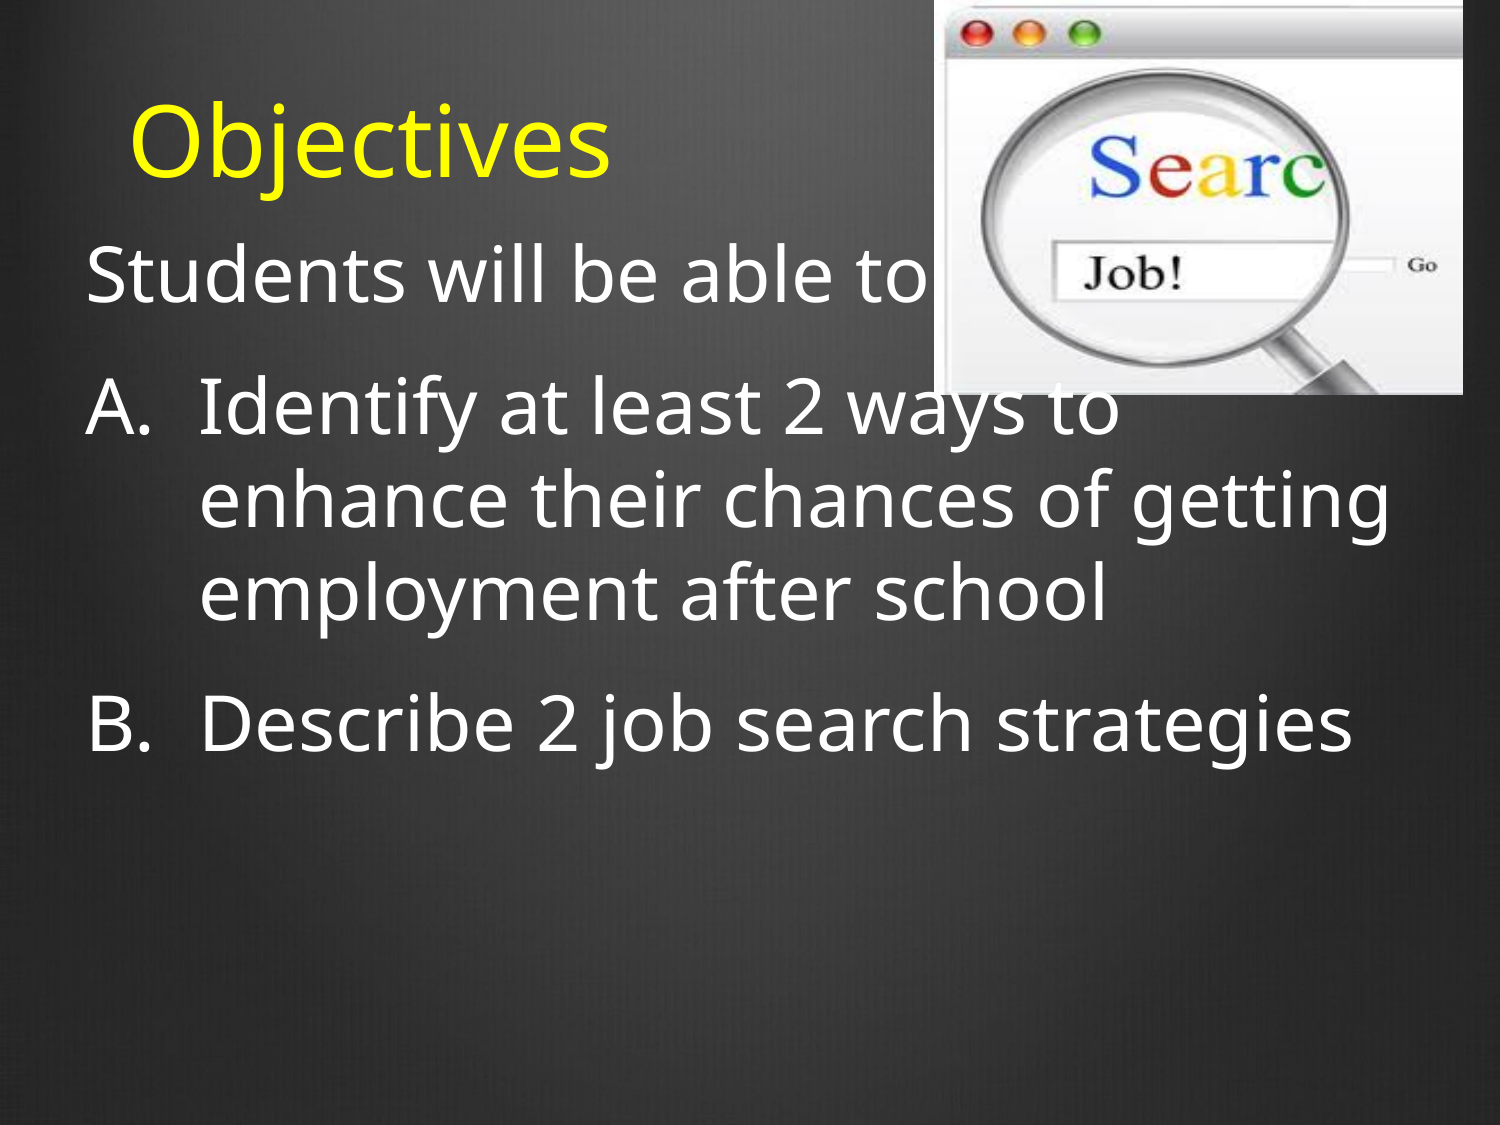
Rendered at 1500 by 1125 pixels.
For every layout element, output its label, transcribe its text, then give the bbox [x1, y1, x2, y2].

title Objectives [112, 19, 930, 217]
picture [934, 0, 1463, 395]
list Students will be able to Identify at least 2 ways to enhance their chances of getting employment after school Describe 2 job search strategies [70, 217, 1441, 916]
